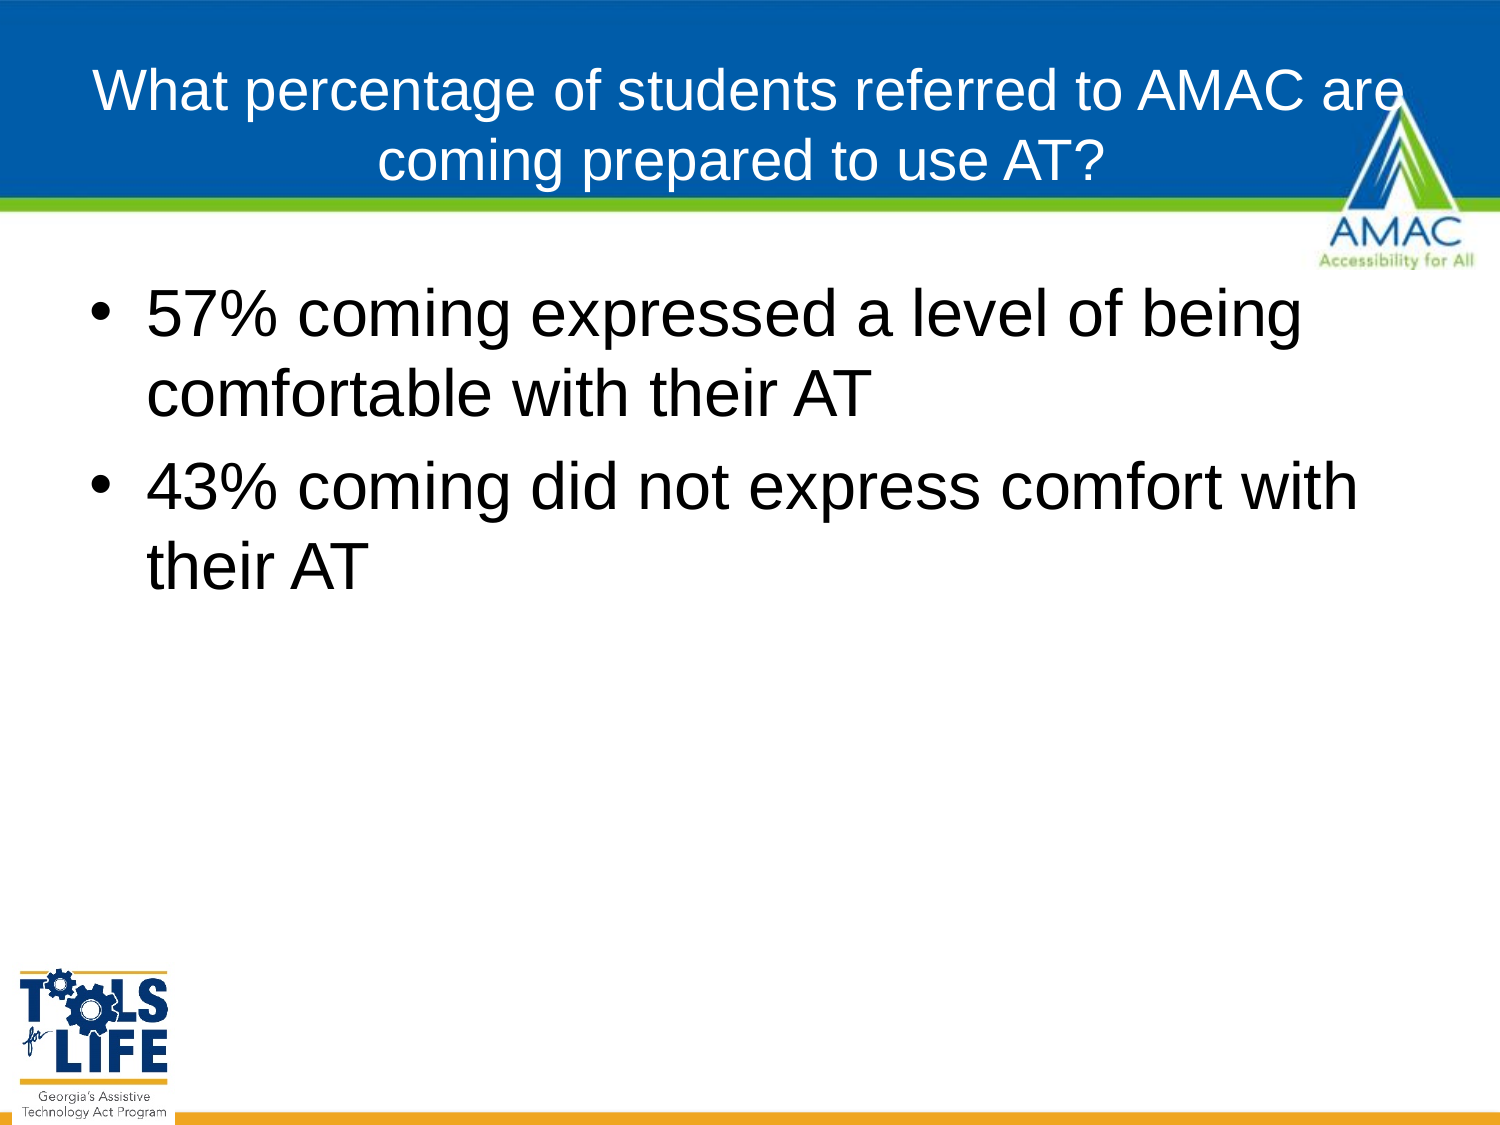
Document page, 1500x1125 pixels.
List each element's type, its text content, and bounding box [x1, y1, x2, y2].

list 57% coming expressed a level of being comfortable with their AT 43% coming did not express comfort with their AT [75, 262, 1425, 1005]
picture [12, 962, 175, 1125]
title What percentage of students referred to AMAC are coming prepared to use AT? [75, 45, 1425, 175]
picture [0, 0, 1500, 270]
